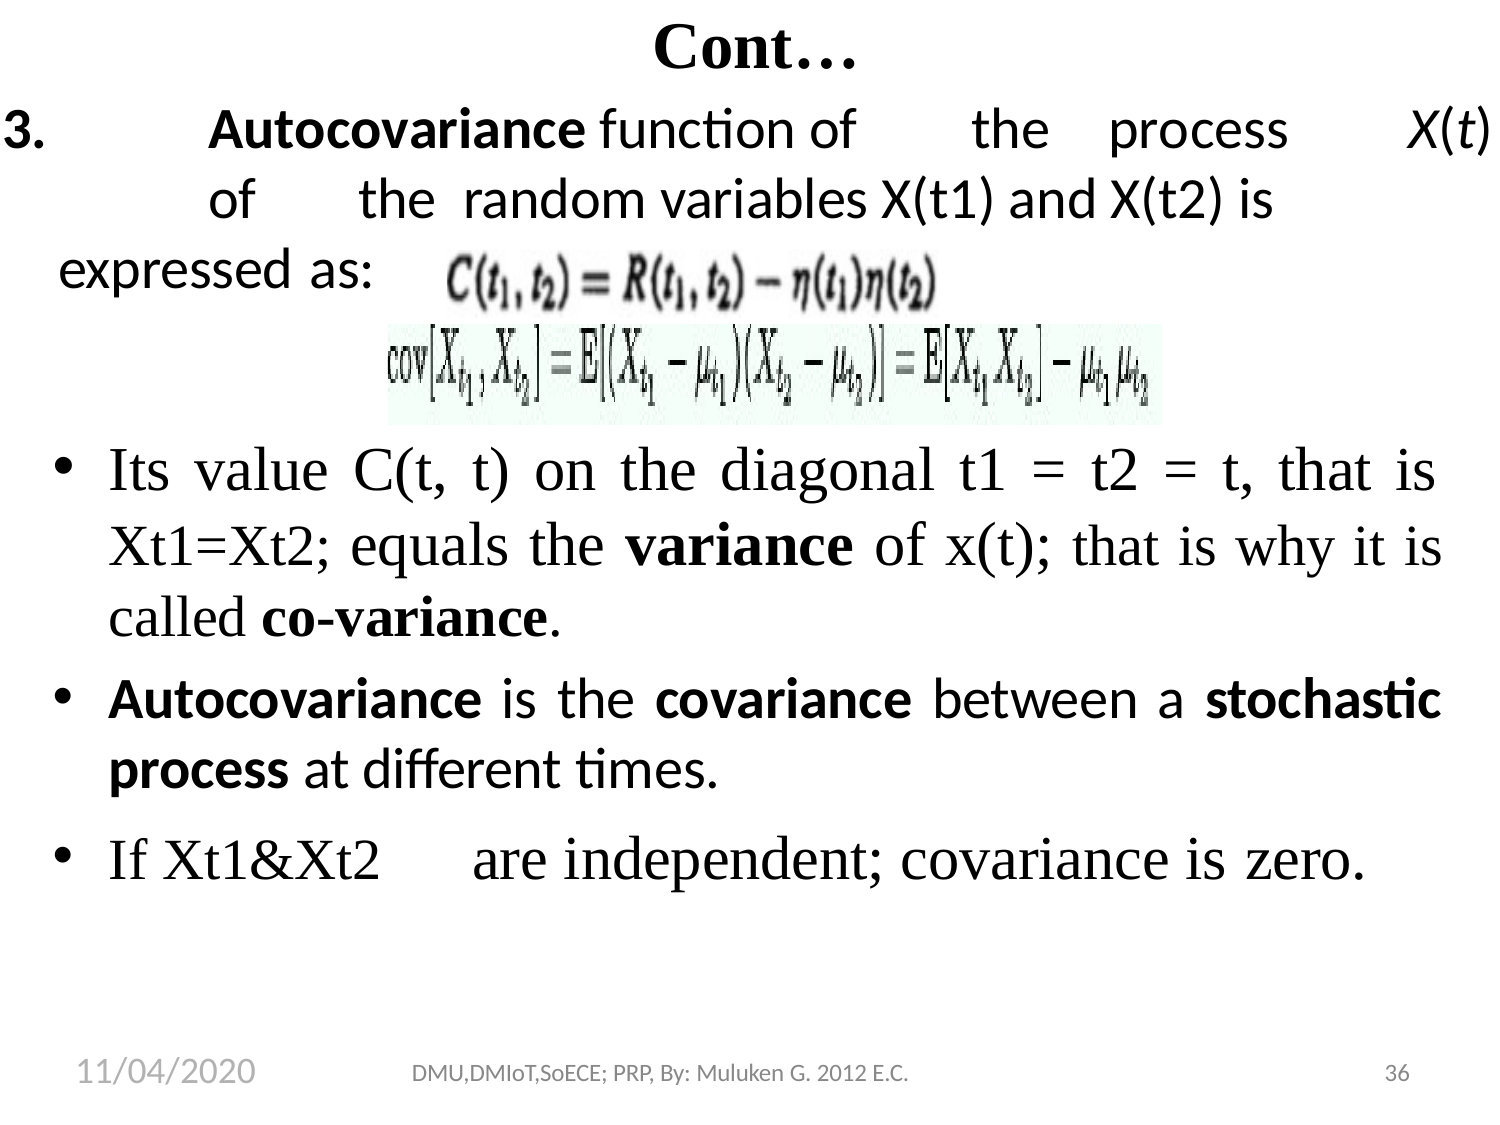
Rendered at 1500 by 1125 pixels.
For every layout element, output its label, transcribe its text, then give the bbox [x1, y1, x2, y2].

slide_number 36 [1378, 1060, 1417, 1090]
title Cont… [650, 0, 863, 89]
footer DMU,DMIoT,SoECE; PRP, By: Muluken G. 2012 E.C. [409, 1060, 1100, 1125]
text_box [387, 324, 1163, 425]
text_box [446, 249, 939, 318]
text_box 3. Autocovariance function of the process X(t) of the random variables X(t1) and X(t2) is expressed as: [0, 89, 1500, 301]
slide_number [75, 1046, 420, 1103]
text_box Its value C(t, t) on the diagonal t1 = t2 = t, that is Xt1=Xt2; equals the variance of x(t); that is why it is called co-variance. Autocovariance is the covariance between a stochastic process at different times. If Xt1&Xt2 are independent; covariance is zero. [50, 425, 1462, 892]
